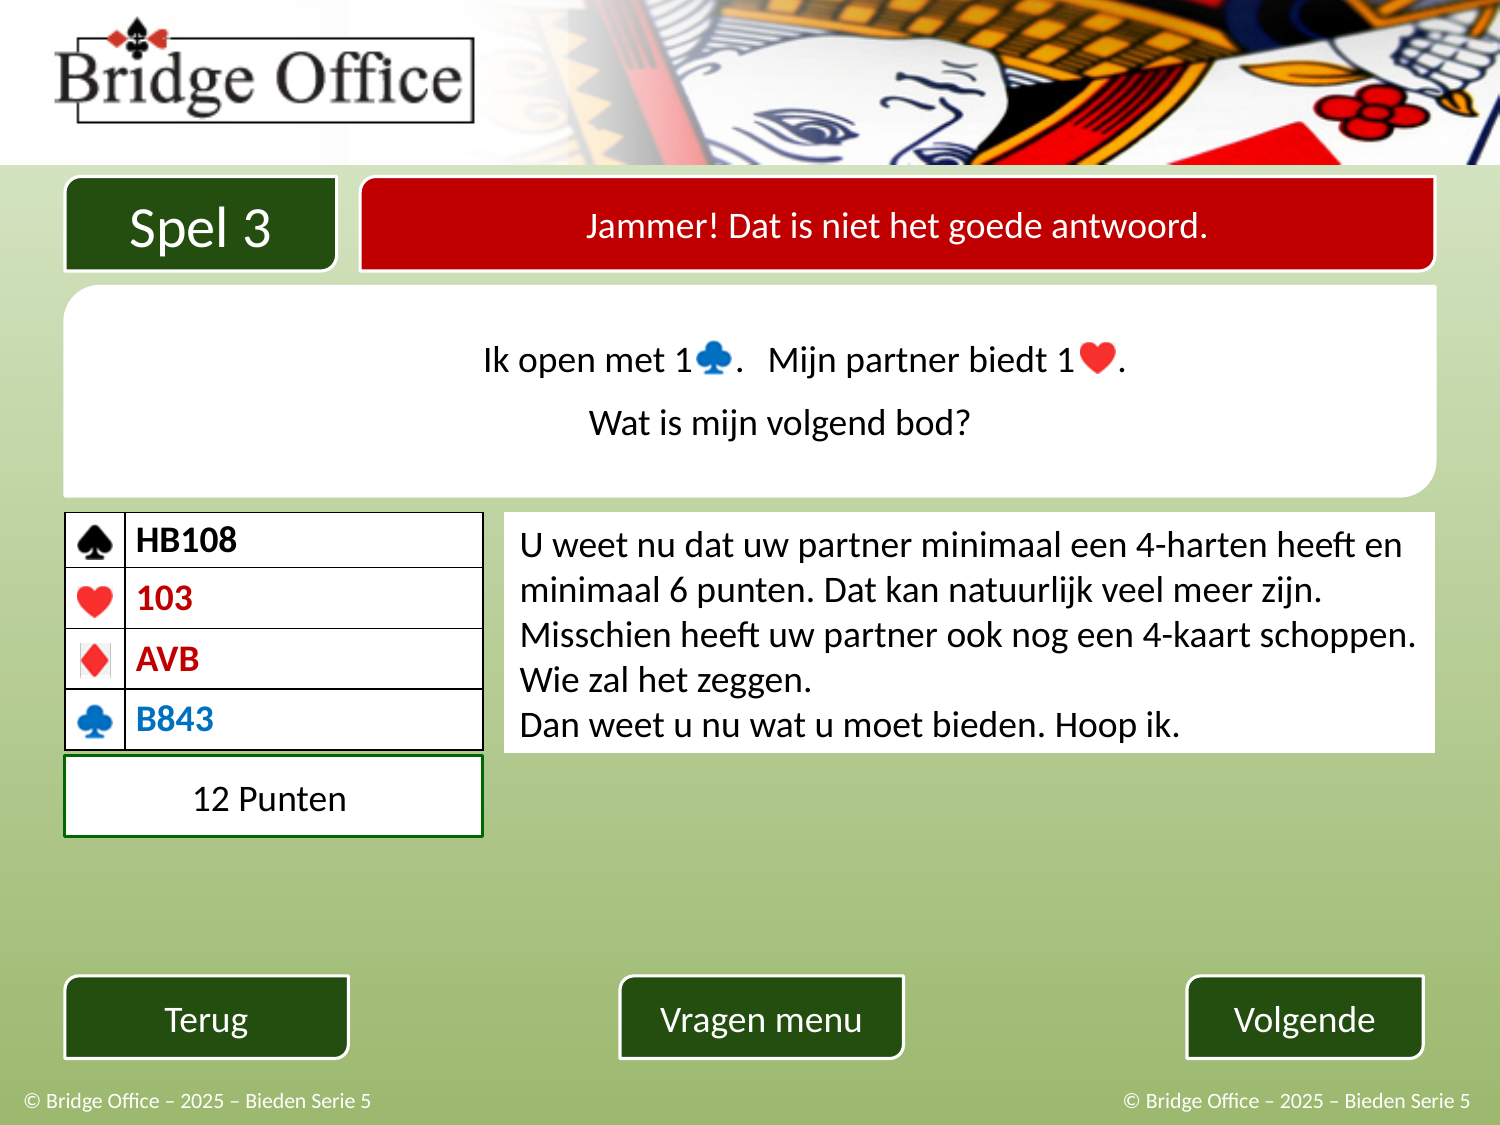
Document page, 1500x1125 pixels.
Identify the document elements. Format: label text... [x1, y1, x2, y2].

text_box Jammer! Dat is niet het goede antwoord. [358, 179, 1437, 273]
table_cell AVB [126, 629, 482, 688]
picture [696, 340, 733, 376]
text_box Ik open met 1 . [468, 327, 845, 388]
text_box [63, 284, 1437, 498]
table_cell [66, 568, 124, 628]
text_box Volgende [1185, 974, 1425, 1061]
text_box © Bridge Office – 2025 – Bieden Serie 5 [8, 1079, 393, 1121]
picture [0, 0, 1500, 166]
text_box Mijn partner biedt 1 . [752, 327, 1145, 387]
text_box Spel 3 [63, 179, 339, 273]
text_box U weet nu dat uw partner minimaal een 4-harten heeft en minimaal 6 punten. Dat kan natuurlijk veel meer zijn. Misschien heeft uw partner ook nog een 4-kaart schoppen. Wie zal het zeggen. Dan weet u nu wat u moet bieden. Hoop ik. [504, 512, 1435, 753]
text_box Wat is mijn volgend bod? [573, 390, 995, 451]
picture [77, 585, 114, 618]
text_box Terug [63, 974, 350, 1061]
table_cell [66, 629, 124, 688]
text_box 12 Punten [63, 754, 484, 838]
picture [77, 643, 114, 679]
table_header HB108 [126, 513, 482, 567]
table_header [66, 513, 124, 567]
picture [77, 703, 114, 740]
text_box © Bridge Office – 2025 – Bieden Serie 5 [1107, 1079, 1500, 1121]
picture [77, 524, 114, 561]
picture [1079, 342, 1116, 374]
text_box Vragen menu [618, 974, 906, 1061]
table_cell [66, 690, 124, 749]
table_cell B843 [126, 690, 482, 749]
table_cell 103 [126, 568, 482, 628]
